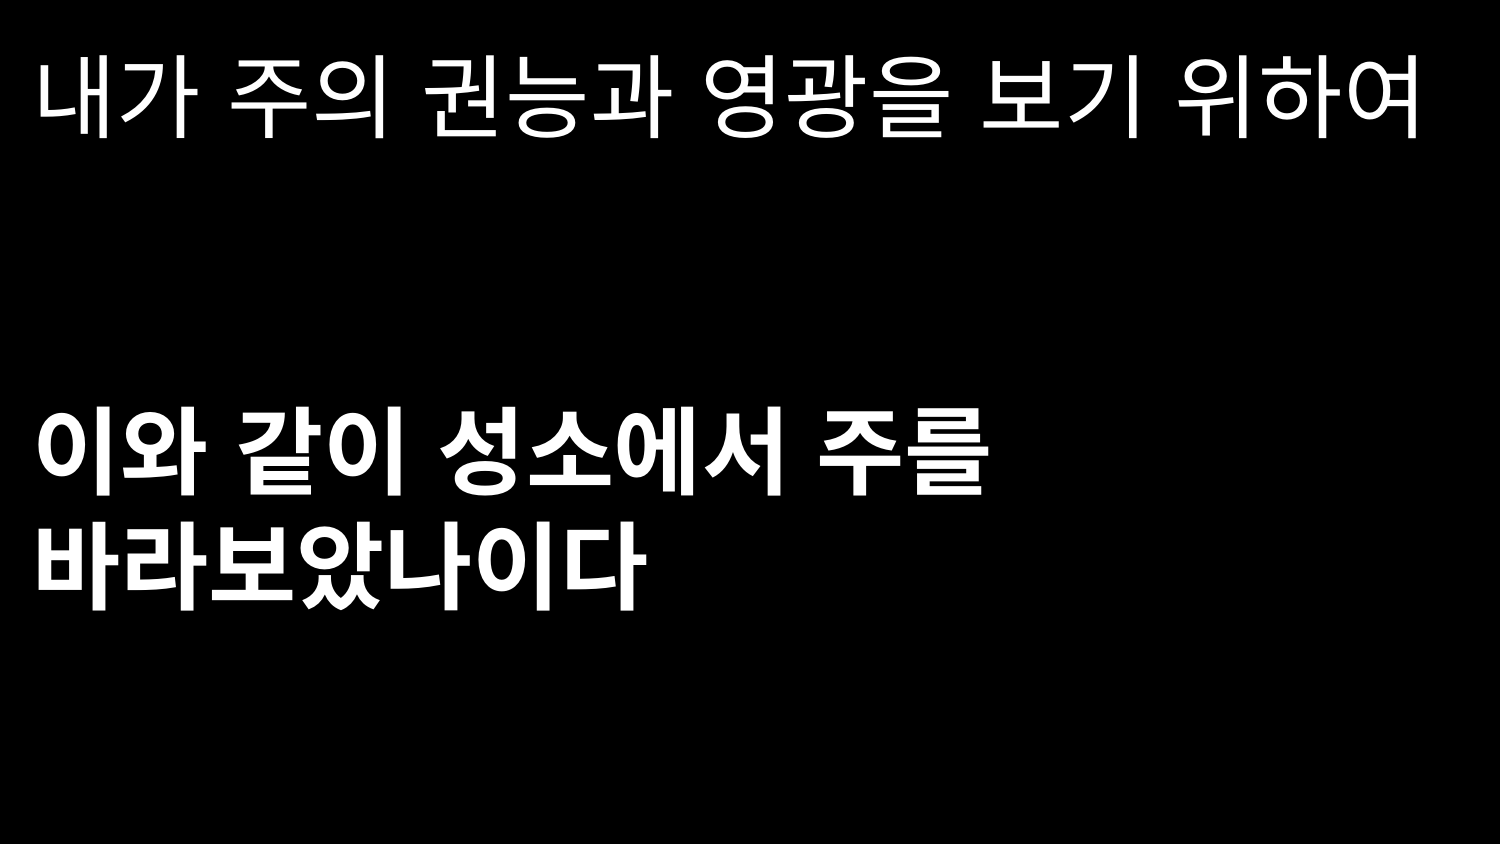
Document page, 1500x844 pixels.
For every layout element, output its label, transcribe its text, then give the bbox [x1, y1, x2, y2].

text_box 이와 같이 성소에서 주를 바라보았나이다 [17, 383, 1483, 629]
text_box 내가 주의 권능과 영광을 보기 위하여 [17, 32, 1483, 157]
